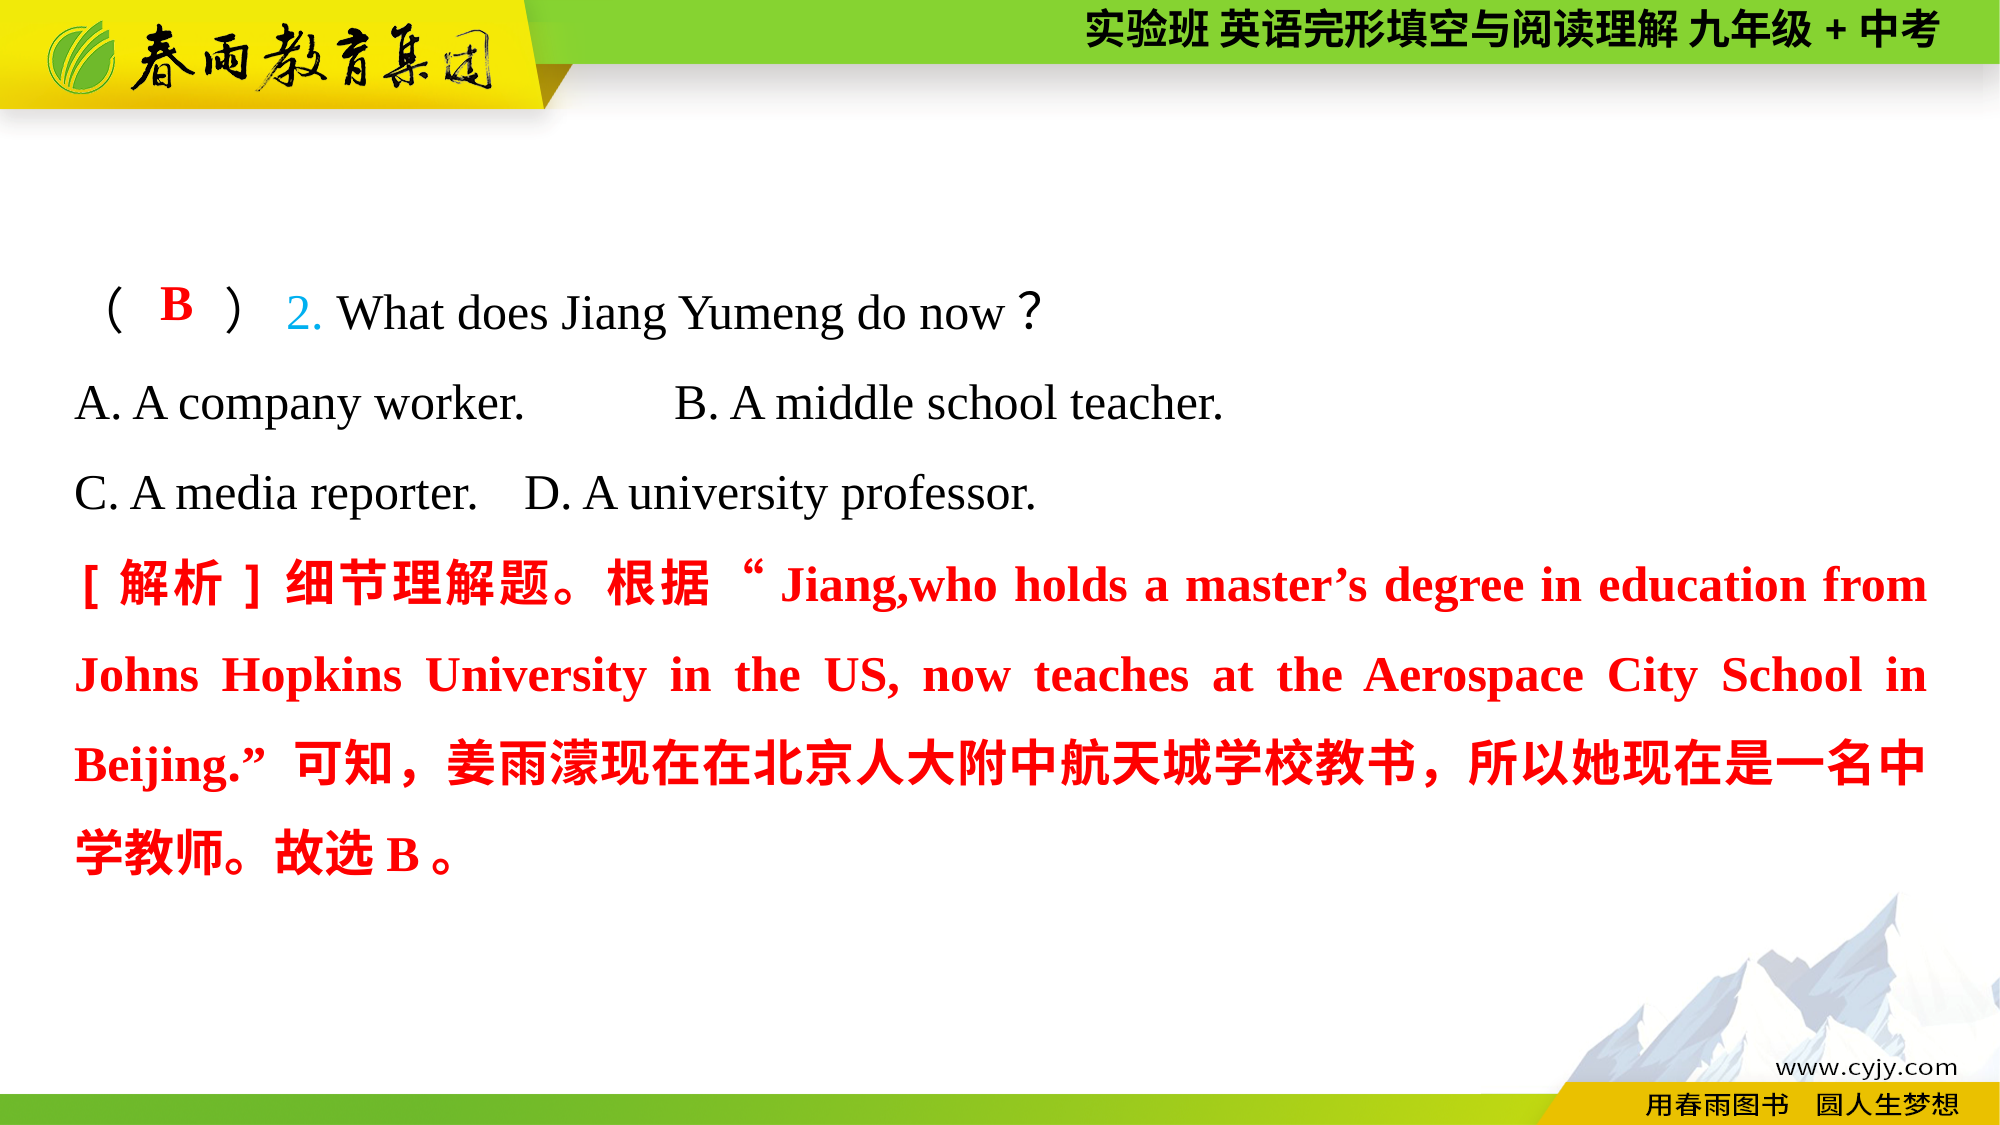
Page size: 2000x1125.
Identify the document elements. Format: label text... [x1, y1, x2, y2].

picture [0, 0, 2000, 1125]
text_box B [145, 262, 209, 338]
text_box [解析]细节理解题。根据“Jiang,who holds a master’s degree in education from Johns Hopkins University in the US, now teaches at the Aerospace City School in Beijing.” 可知，姜雨濛现在在北京人大附中航天城学校教书，所以她现在是一名中学教师。故选B。 [59, 530, 1944, 890]
list （ ）2. What does Jiang Yumeng do now？ A. A company worker. B. A middle school teacher. C. A media reporter. D. A university professor. [59, 241, 1944, 530]
